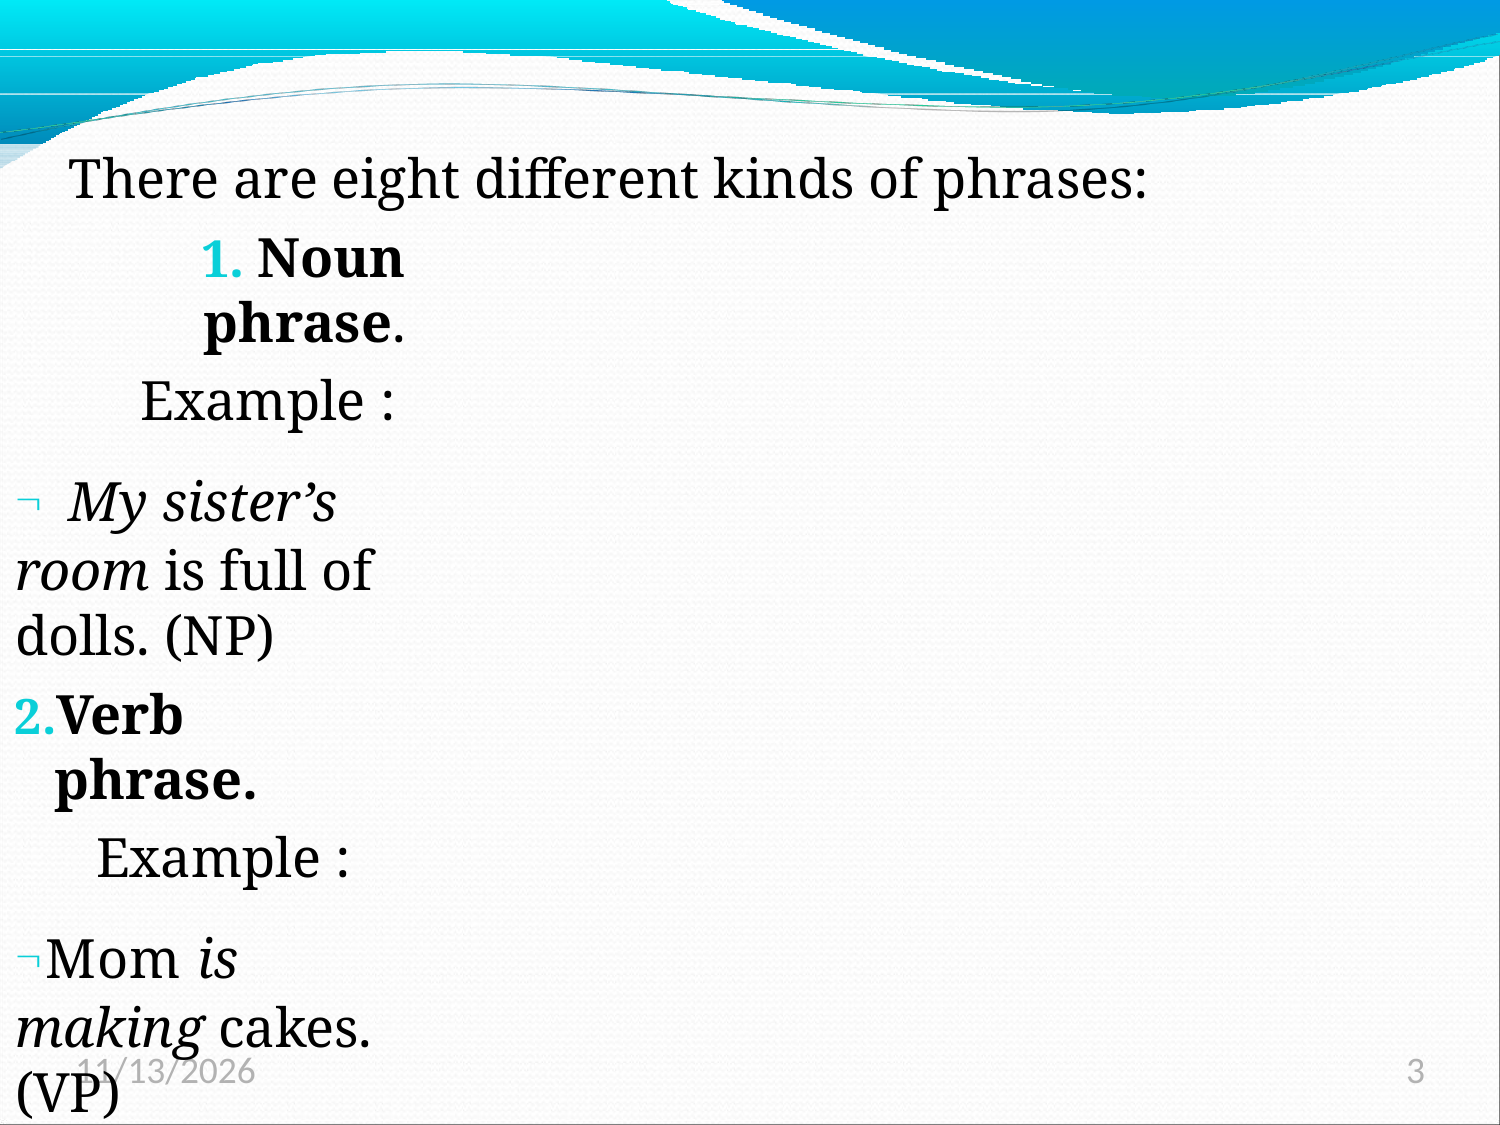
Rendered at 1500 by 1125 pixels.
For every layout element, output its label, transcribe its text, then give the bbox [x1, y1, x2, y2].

picture [0, 0, 1500, 1125]
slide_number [75, 1046, 420, 1103]
text_box There are eight different kinds of phrases: 1. Noun phrase. Example :  My sister’s room is full of dolls. (NP) Verb phrase. Example : Mom is making cakes. (VP) Prepositional phrase Example : Rose threw Tom’s golf clubs through the window and onto the lawn. [8, 128, 1414, 1125]
picture [0, 145, 8, 1125]
slide_number 3 [1080, 1046, 1425, 1103]
